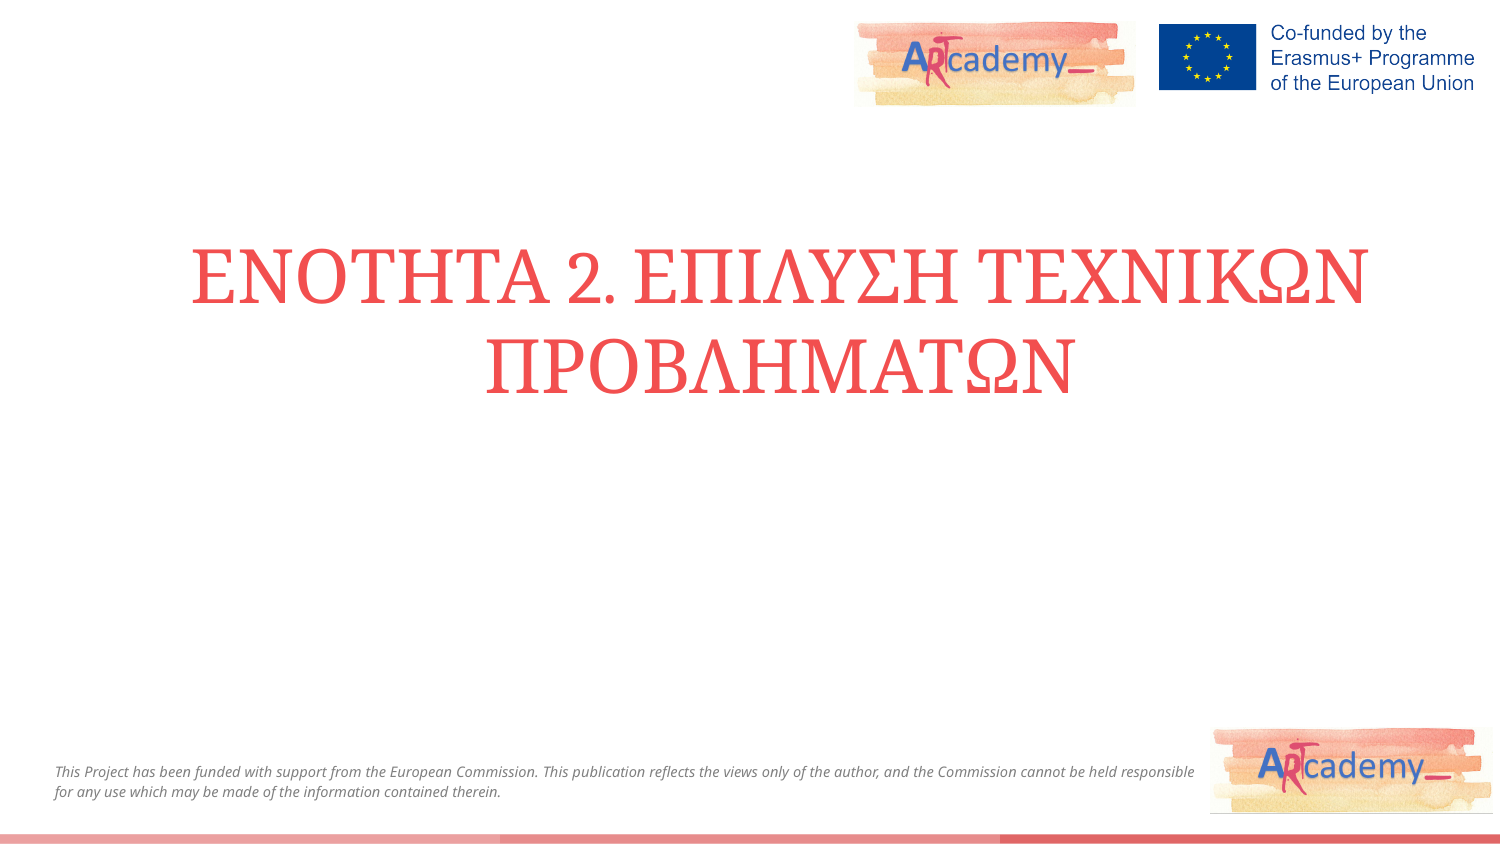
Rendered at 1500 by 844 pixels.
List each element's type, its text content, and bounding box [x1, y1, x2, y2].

picture [1158, 24, 1474, 94]
picture [1210, 709, 1493, 844]
title ΕΝΟΤΗΤΑ 2. ΕΠΙΛΥΣΗ ΤΕΧΝΙΚΩΝ ΠΡΟΒΛΗΜΑΤΩΝ [69, 216, 1493, 424]
text_box This Project has been funded with support from the European Commission. This publication reflects the views only of the author, and the Commission cannot be held responsible for any use which may be made of the information contained therein. [39, 754, 1205, 799]
picture [854, 2, 1137, 138]
